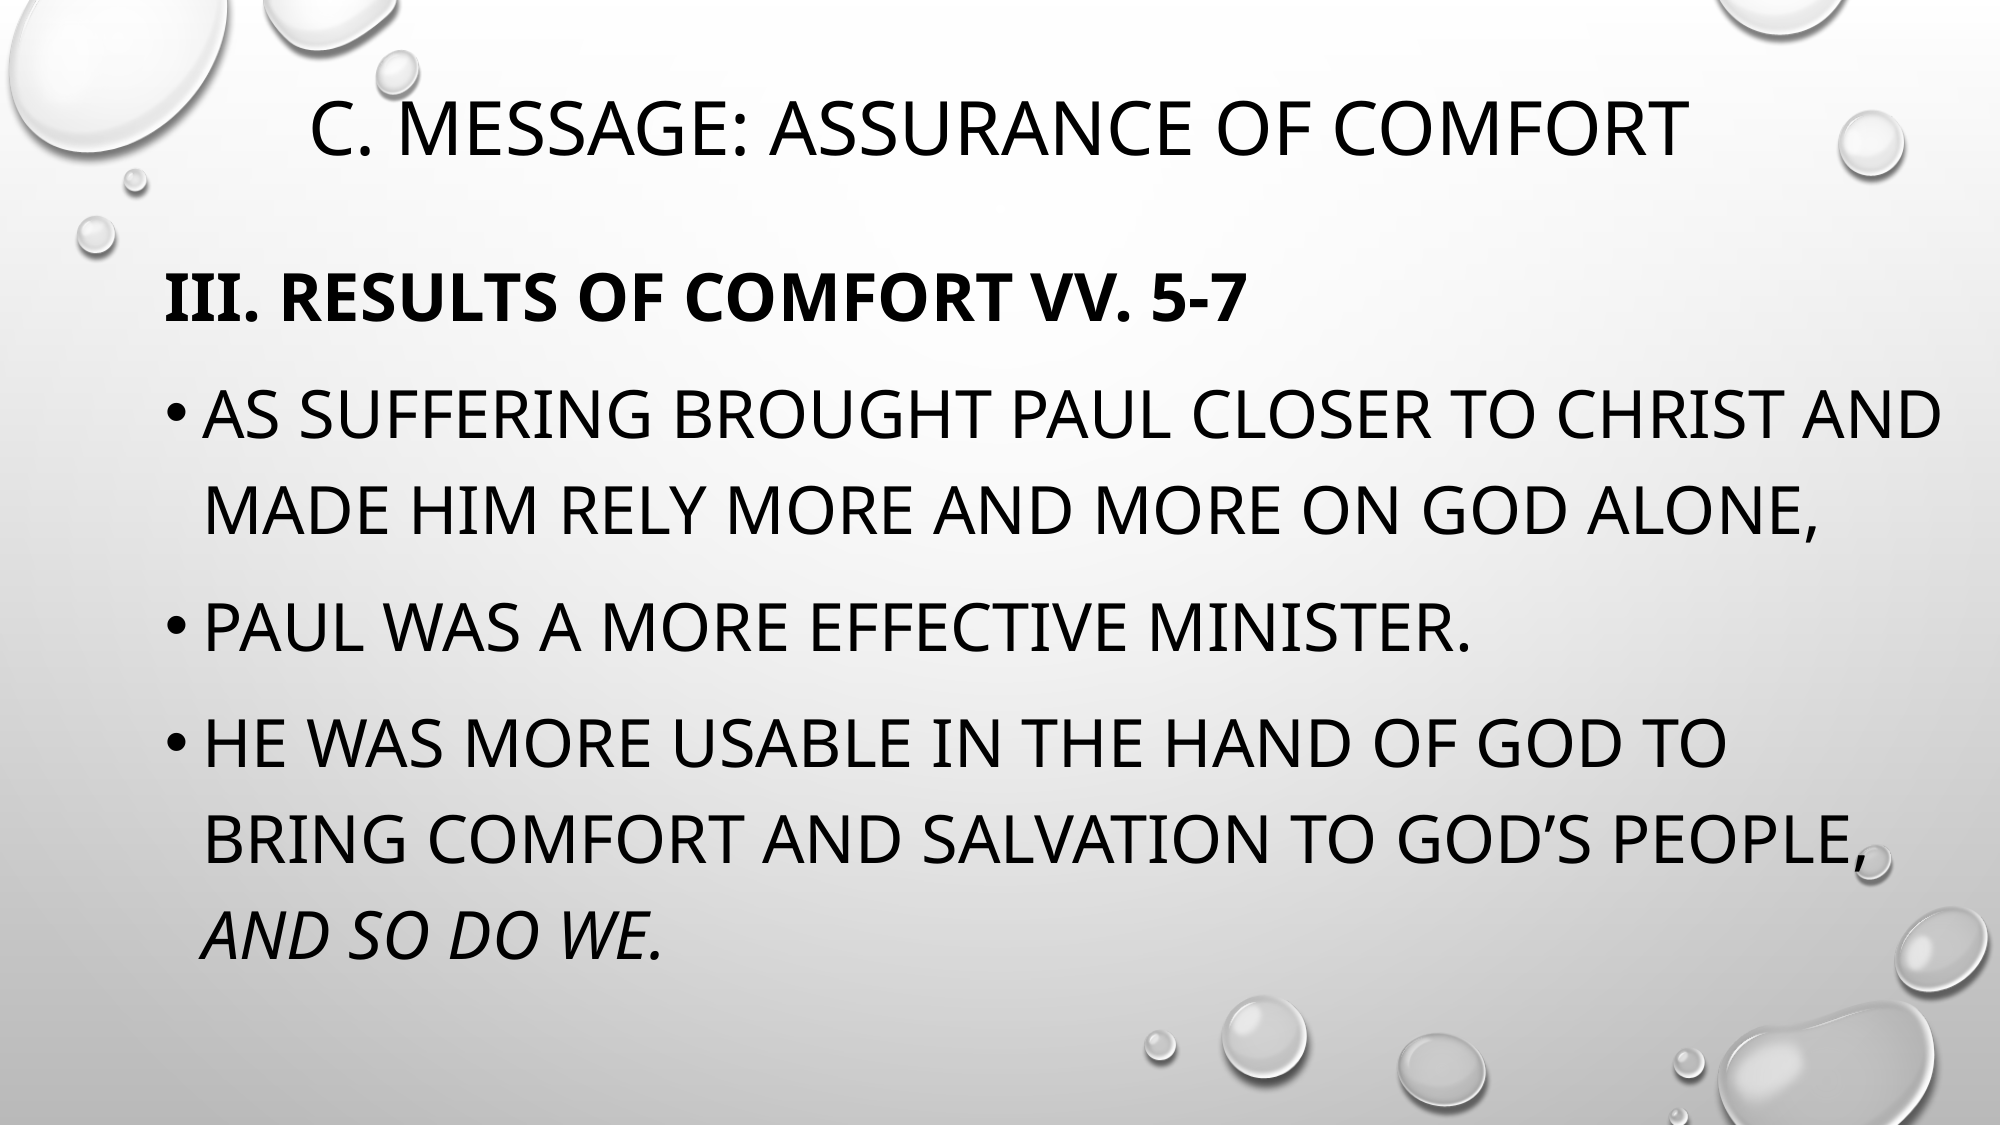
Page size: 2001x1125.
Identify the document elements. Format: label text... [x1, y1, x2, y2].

list III. results of comfort vv. 5-7 As suffering brought Paul closer to Christ and made him rely more and more on God alone, Paul was a more effective minister. He was more usable in the hand of God to bring comfort and salvation to God’s people, and so do we. [149, 231, 1962, 794]
picture [0, 0, 2000, 1125]
title c. message: assurance of comfort [149, 0, 1850, 231]
